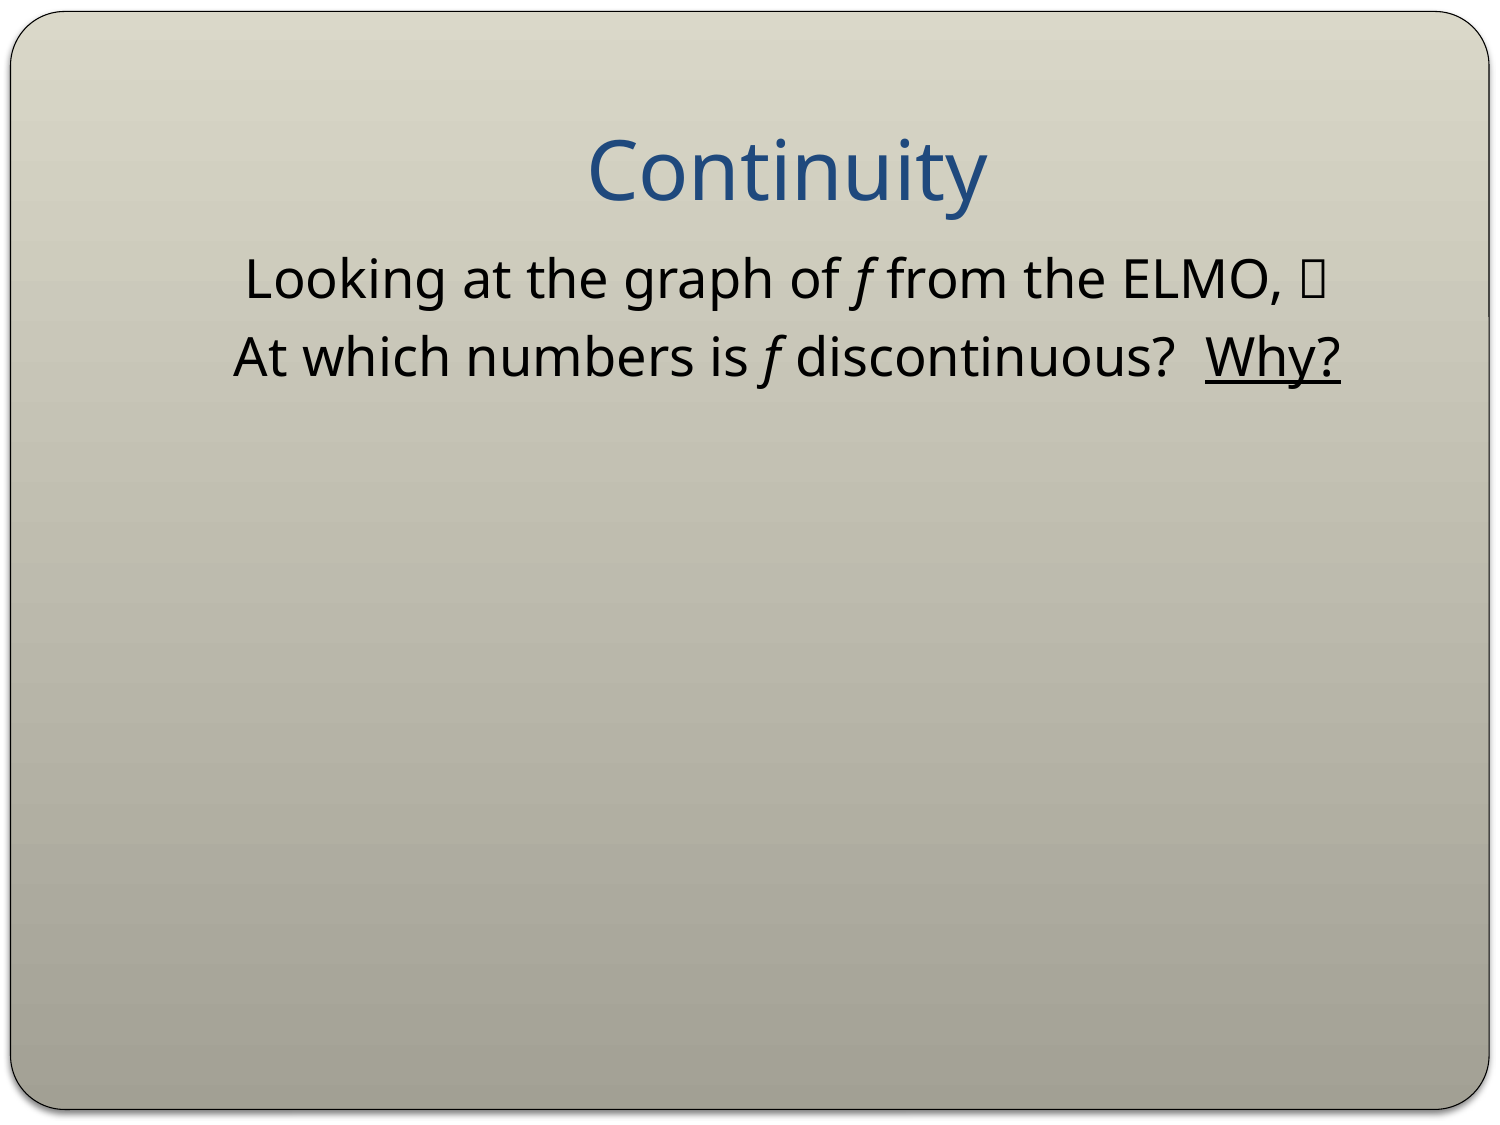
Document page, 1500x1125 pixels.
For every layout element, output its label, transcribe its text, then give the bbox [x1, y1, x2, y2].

title Continuity [150, 45, 1425, 233]
list Looking at the graph of f from the ELMO,  At which numbers is f discontinuous? Why? [150, 237, 1425, 988]
